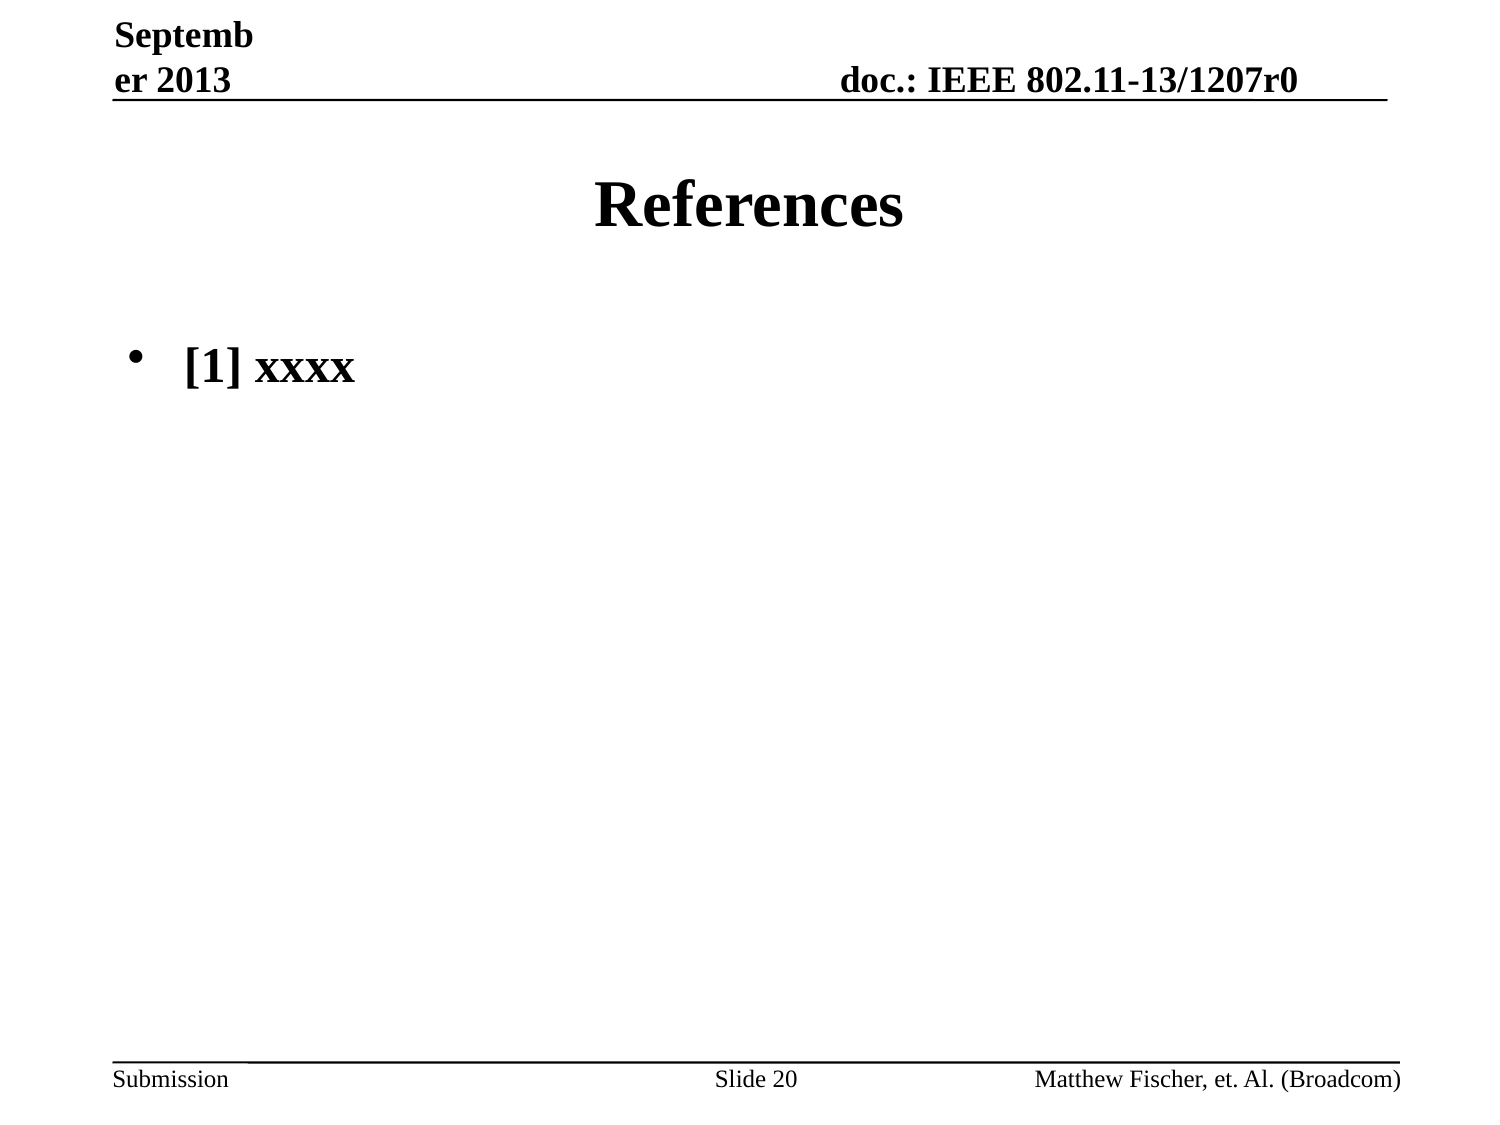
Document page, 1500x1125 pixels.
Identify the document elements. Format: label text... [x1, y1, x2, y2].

footer Matthew Fischer, et. Al. (Broadcom) [1029, 1061, 1402, 1093]
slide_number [114, 54, 270, 101]
list [1] xxxx [112, 324, 1388, 1000]
slide_number Slide 20 [712, 1061, 800, 1093]
title References [112, 112, 1388, 288]
